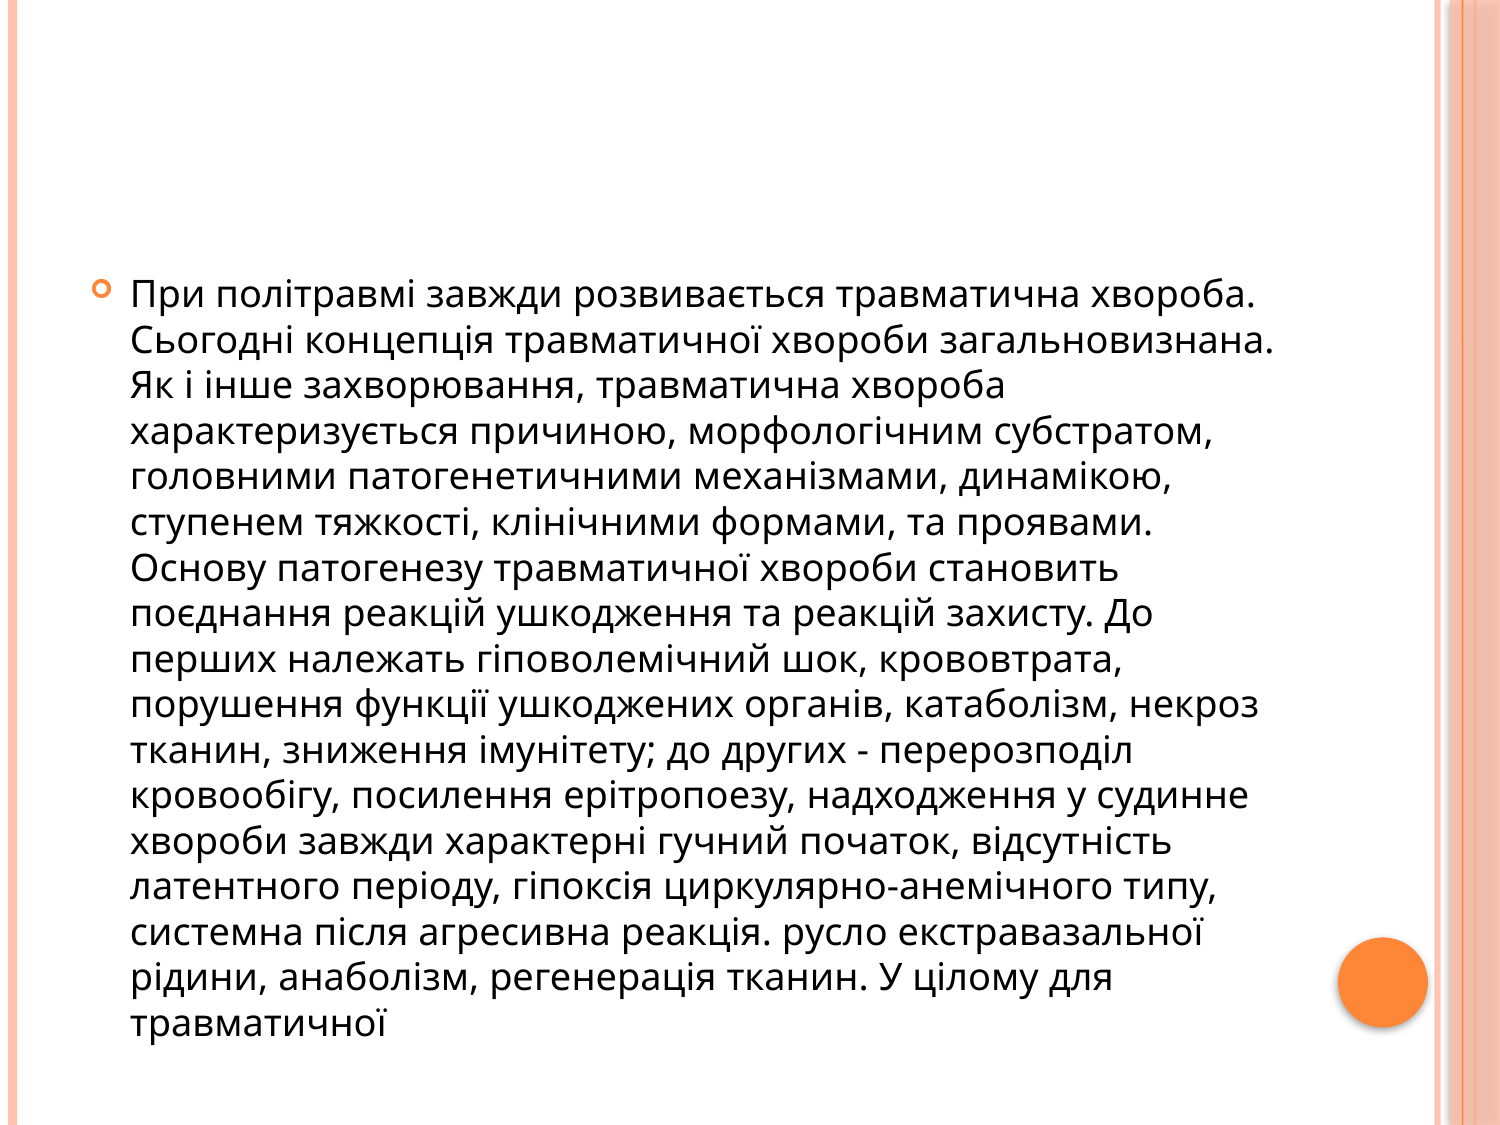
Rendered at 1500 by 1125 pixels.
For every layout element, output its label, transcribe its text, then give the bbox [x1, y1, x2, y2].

list При політравмі завжди розвивається травматична хвороба. Сьогодні концепція травматичної хвороби загальновизнана. Як і інше захворювання, травматична хвороба характеризується причиною, морфологічним субстратом, головними патогенетичними механізмами, динамікою, ступенем тяжкості, клінічними формами, та проявами. Основу патогенезу травматичної хвороби становить поєднання реакцій ушкодження та реакцій захисту. До перших належать гіповолемічний шок, крововтрата, порушення функції ушкоджених органів, катаболізм, некроз тканин, зниження імунітету; до других - перерозподіл кровообігу, посилення ерітропоезу, надходження у судинне хвороби завжди характерні гучний початок, відсутність латентного періоду, гіпоксія циркулярно-анемічного типу, системна після агресивна реакція. русло екстравазальної рідини, анаболізм, регенерація тканин. У цілому для травматичної [75, 262, 1300, 1062]
